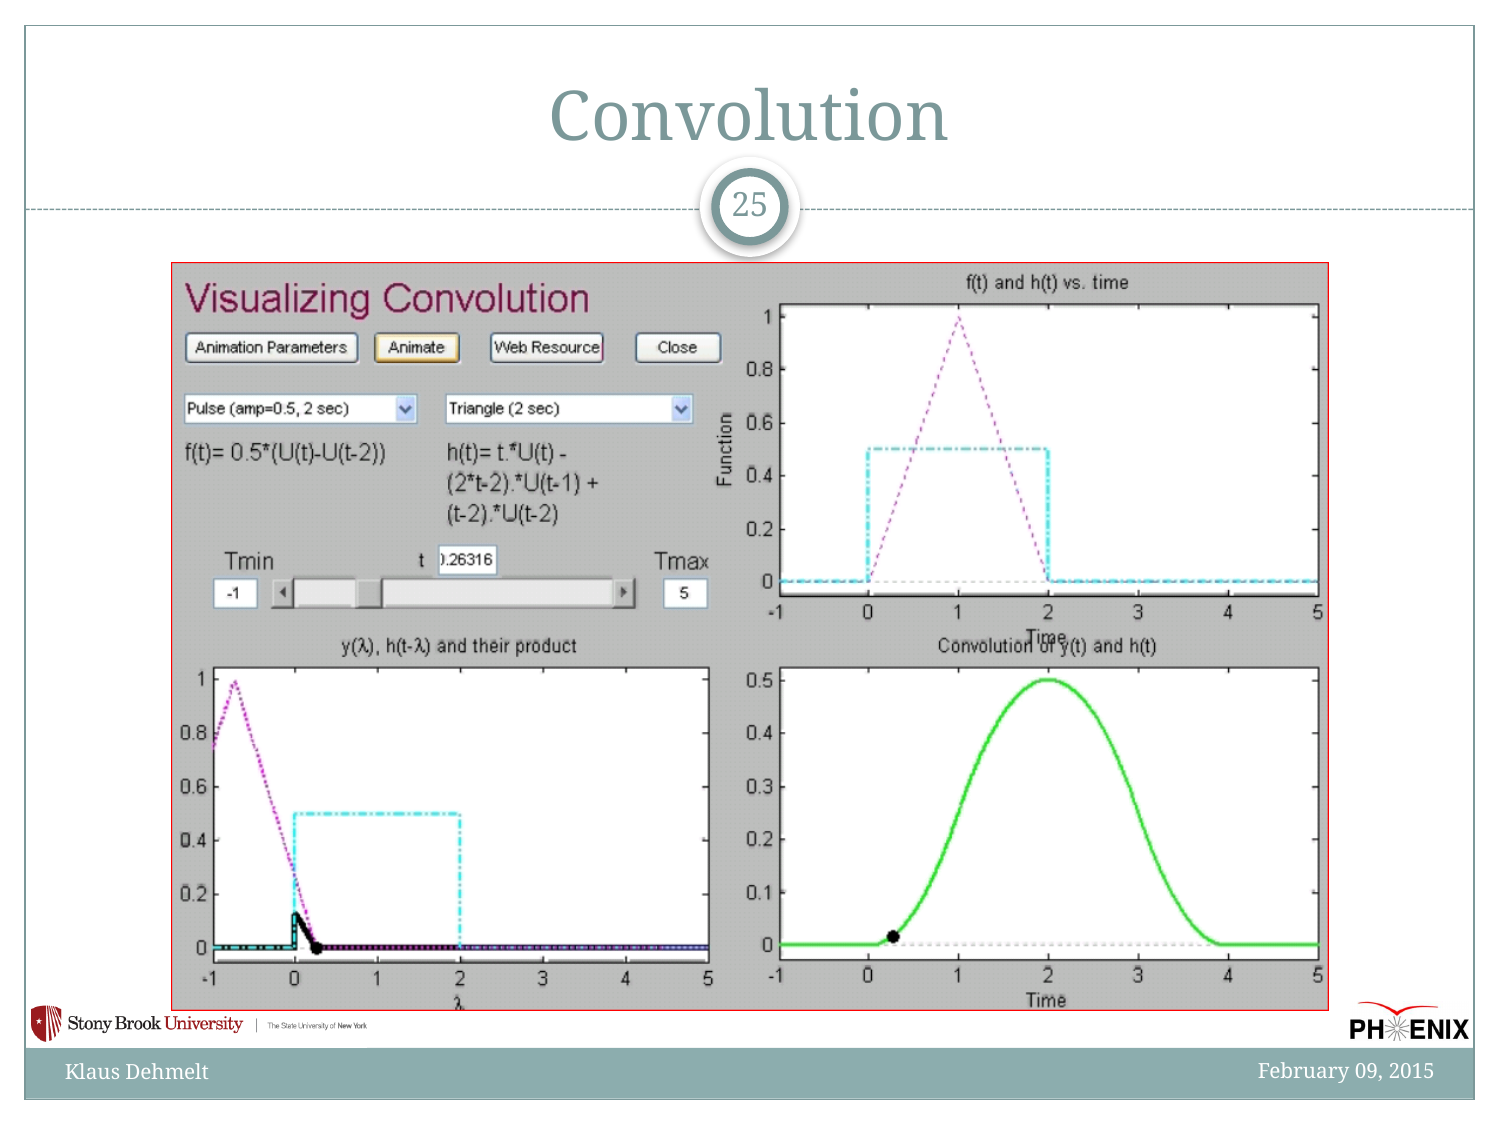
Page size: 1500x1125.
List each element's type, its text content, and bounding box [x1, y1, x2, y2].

slide_number 25 [712, 169, 788, 243]
picture [30, 262, 1329, 1048]
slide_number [950, 1050, 1450, 1111]
picture [1350, 1001, 1469, 1041]
title Convolution [49, 37, 1450, 162]
footer Klaus Dehmelt [50, 1051, 638, 1112]
